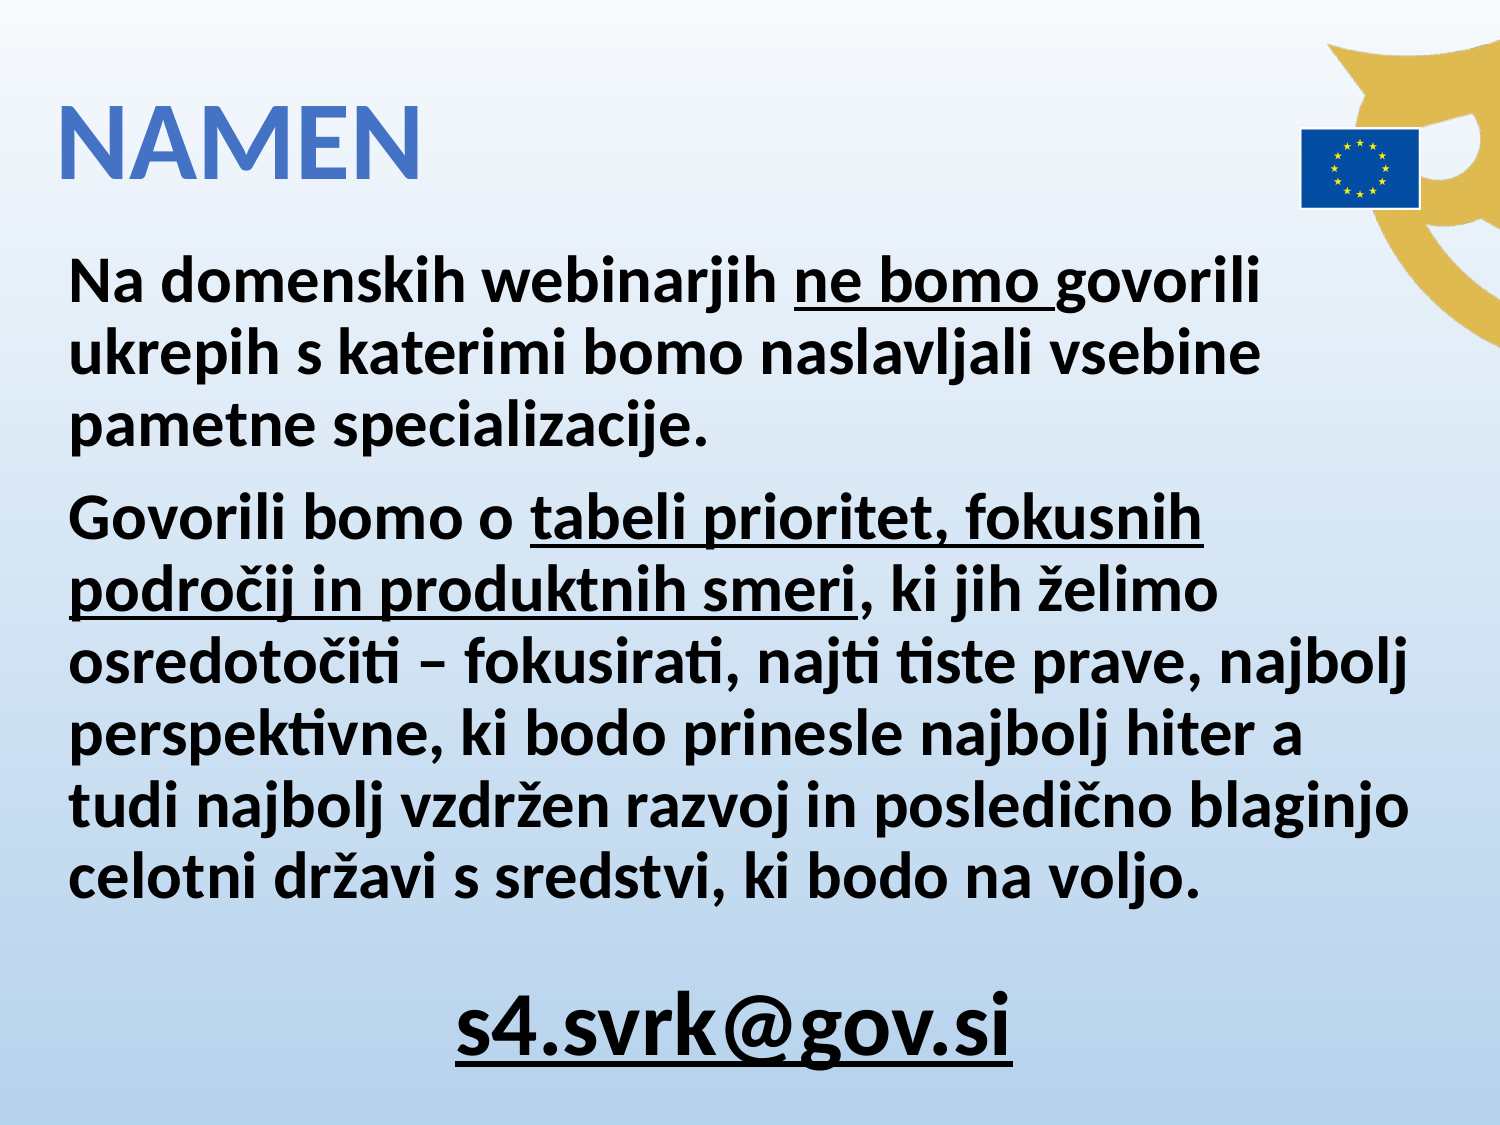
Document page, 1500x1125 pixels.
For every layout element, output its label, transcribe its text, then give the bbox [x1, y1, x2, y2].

list Na domenskih webinarjih ne bomo govorili ukrepih s katerimi bomo naslavljali vsebine pametne specializacije. Govorili bomo o tabeli prioritet, fokusnih področij in produktnih smeri, ki jih želimo osredotočiti – fokusirati, najti tiste prave, najbolj perspektivne, ki bodo prinesle najbolj hiter a tudi najbolj vzdržen razvoj in posledično blaginjo celotni državi s sredstvi, ki bodo na voljo. s4.svrk@gov.si [53, 237, 1435, 946]
picture [1299, 0, 1500, 488]
list NAMEN [40, 60, 1206, 238]
